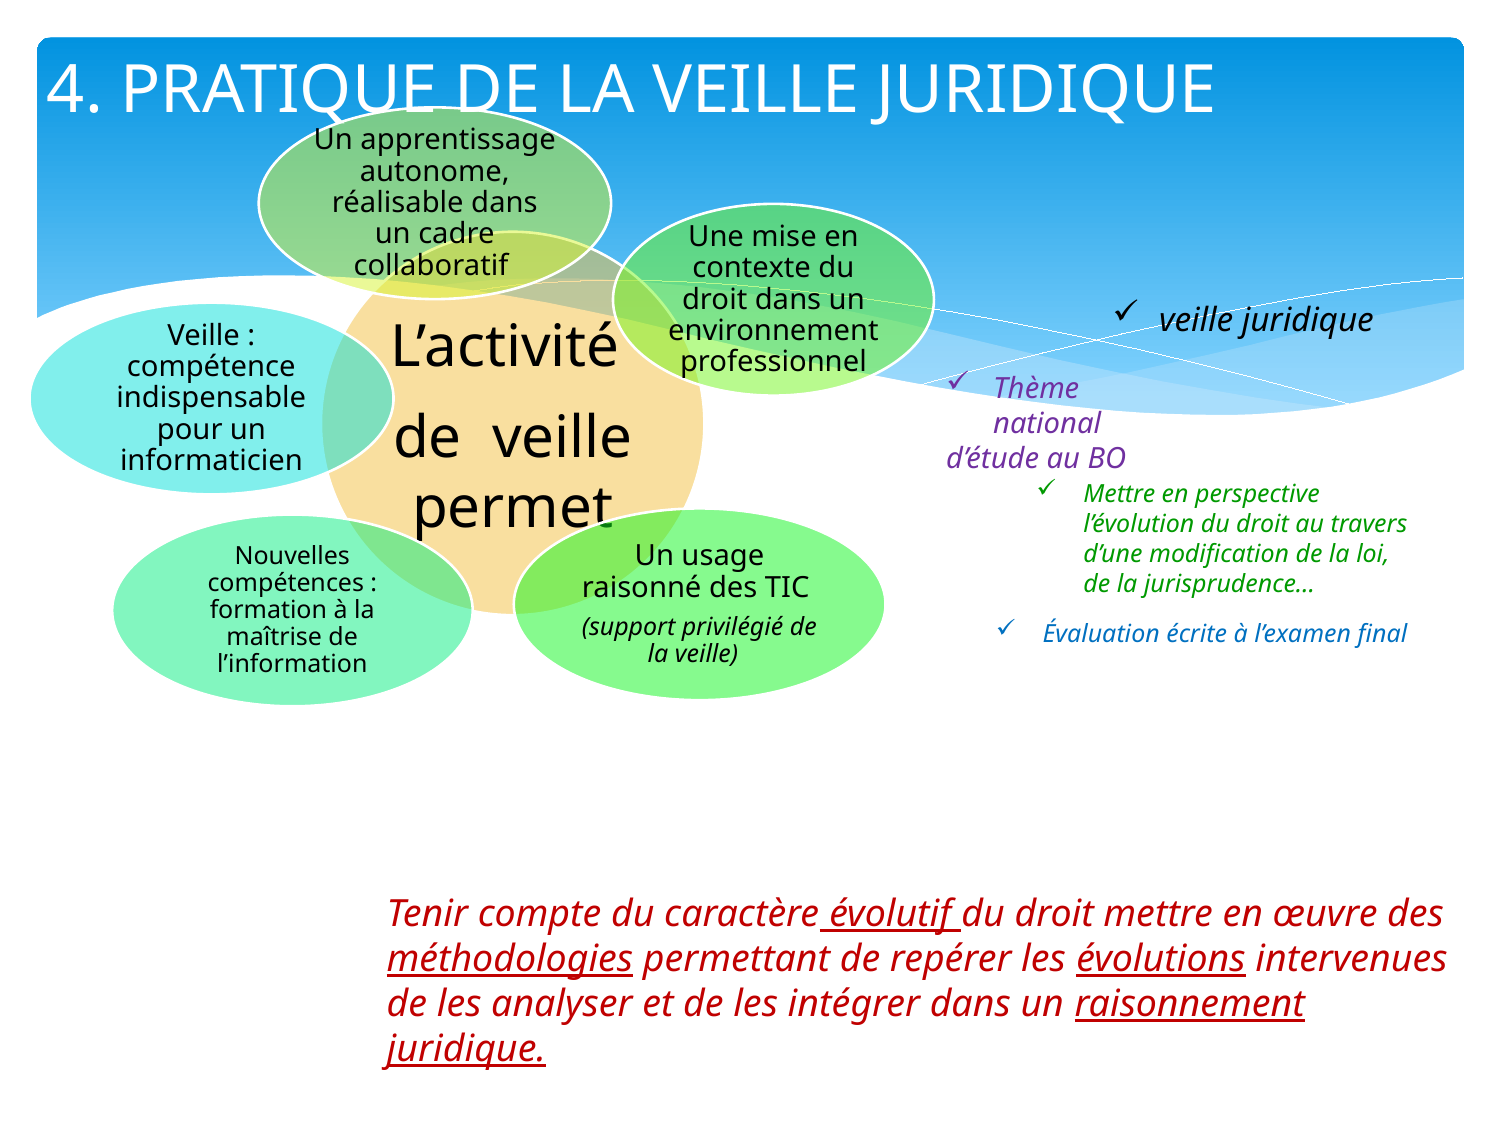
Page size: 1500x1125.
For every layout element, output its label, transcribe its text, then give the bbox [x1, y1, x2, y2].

text_box Tenir compte du caractère évolutif du droit mettre en œuvre des méthodologies permettant de repérer les évolutions intervenues de les analyser et de les intégrer dans un raisonnement juridique. [371, 881, 1471, 1077]
text_box 4. PRATIQUE DE LA VEILLE JURIDIQUE [32, 38, 1332, 133]
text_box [29, 66, 975, 734]
text_box Thème national d’étude au BO [981, 361, 1205, 482]
text_box Mettre en perspective l’évolution du droit au travers d’une modification de la loi, de la jurisprudence… [1021, 470, 1424, 605]
text_box Évaluation écrite à l’examen final [981, 609, 1442, 655]
text_box veille juridique [1097, 290, 1393, 346]
